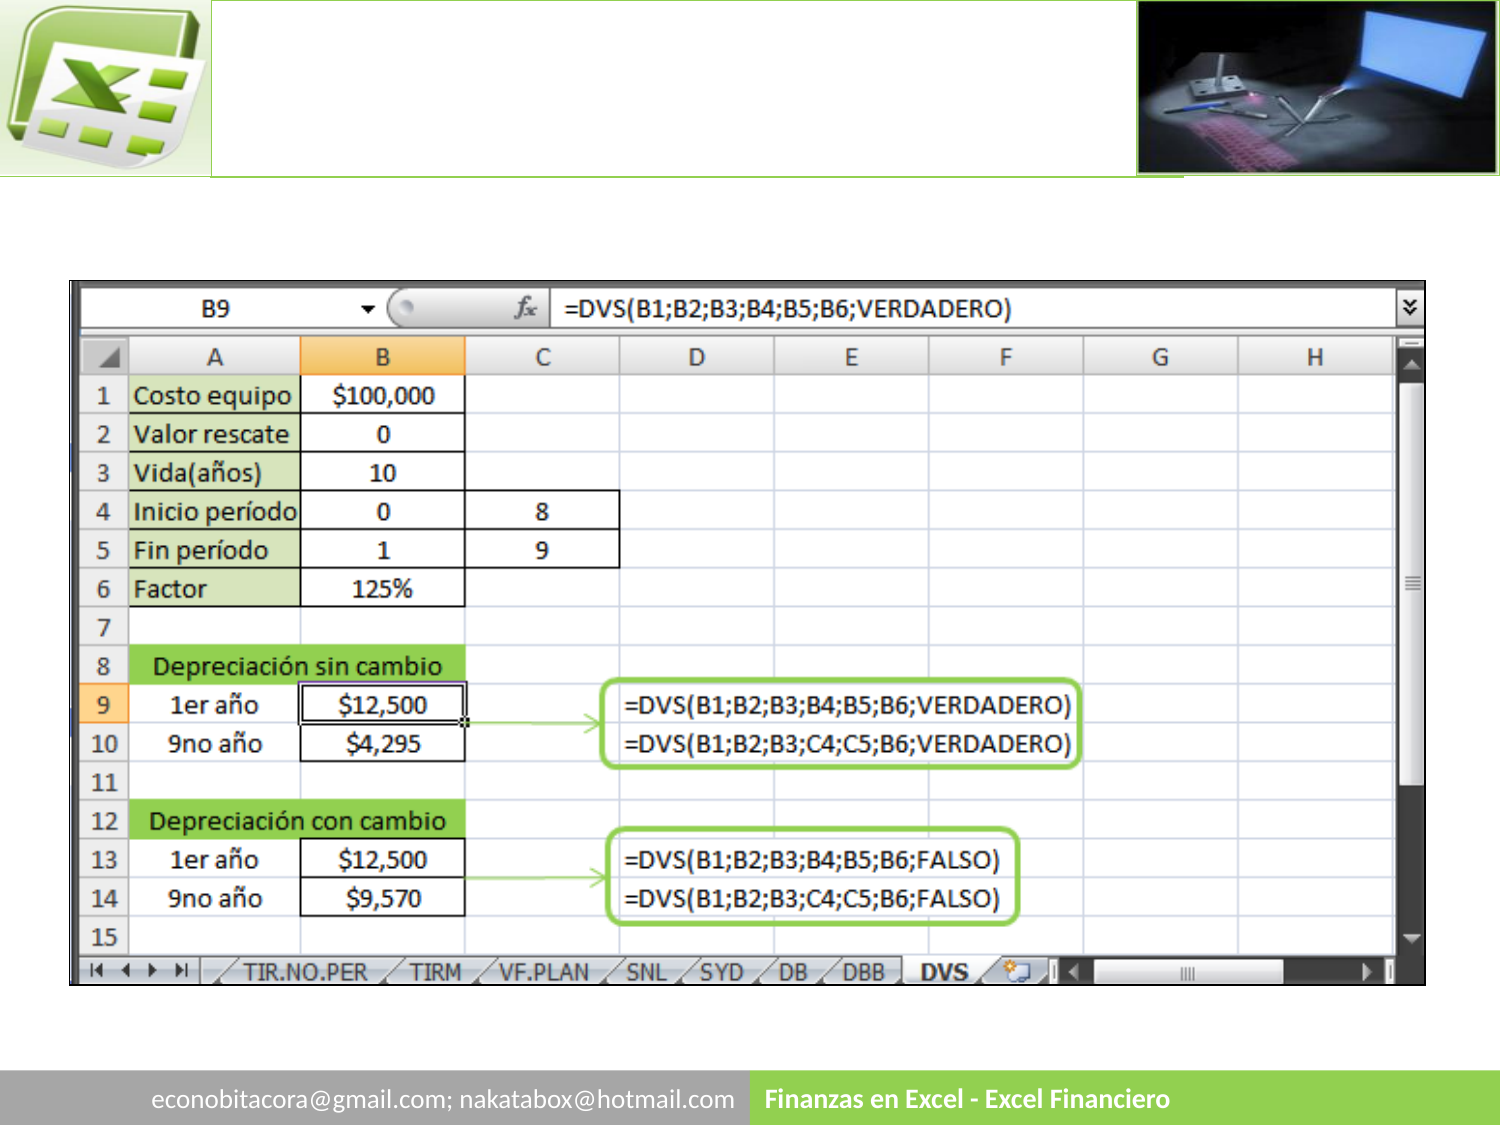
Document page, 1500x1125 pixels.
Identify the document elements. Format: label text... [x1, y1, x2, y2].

picture [0, 0, 212, 177]
picture [1136, 0, 1500, 177]
picture [70, 280, 1425, 985]
text_box econobitacora@gmail.com; nakatabox@hotmail.com [0, 1070, 749, 1125]
text_box Finanzas en Excel - Excel Financiero [749, 1070, 1500, 1125]
text_box [212, 0, 1134, 178]
